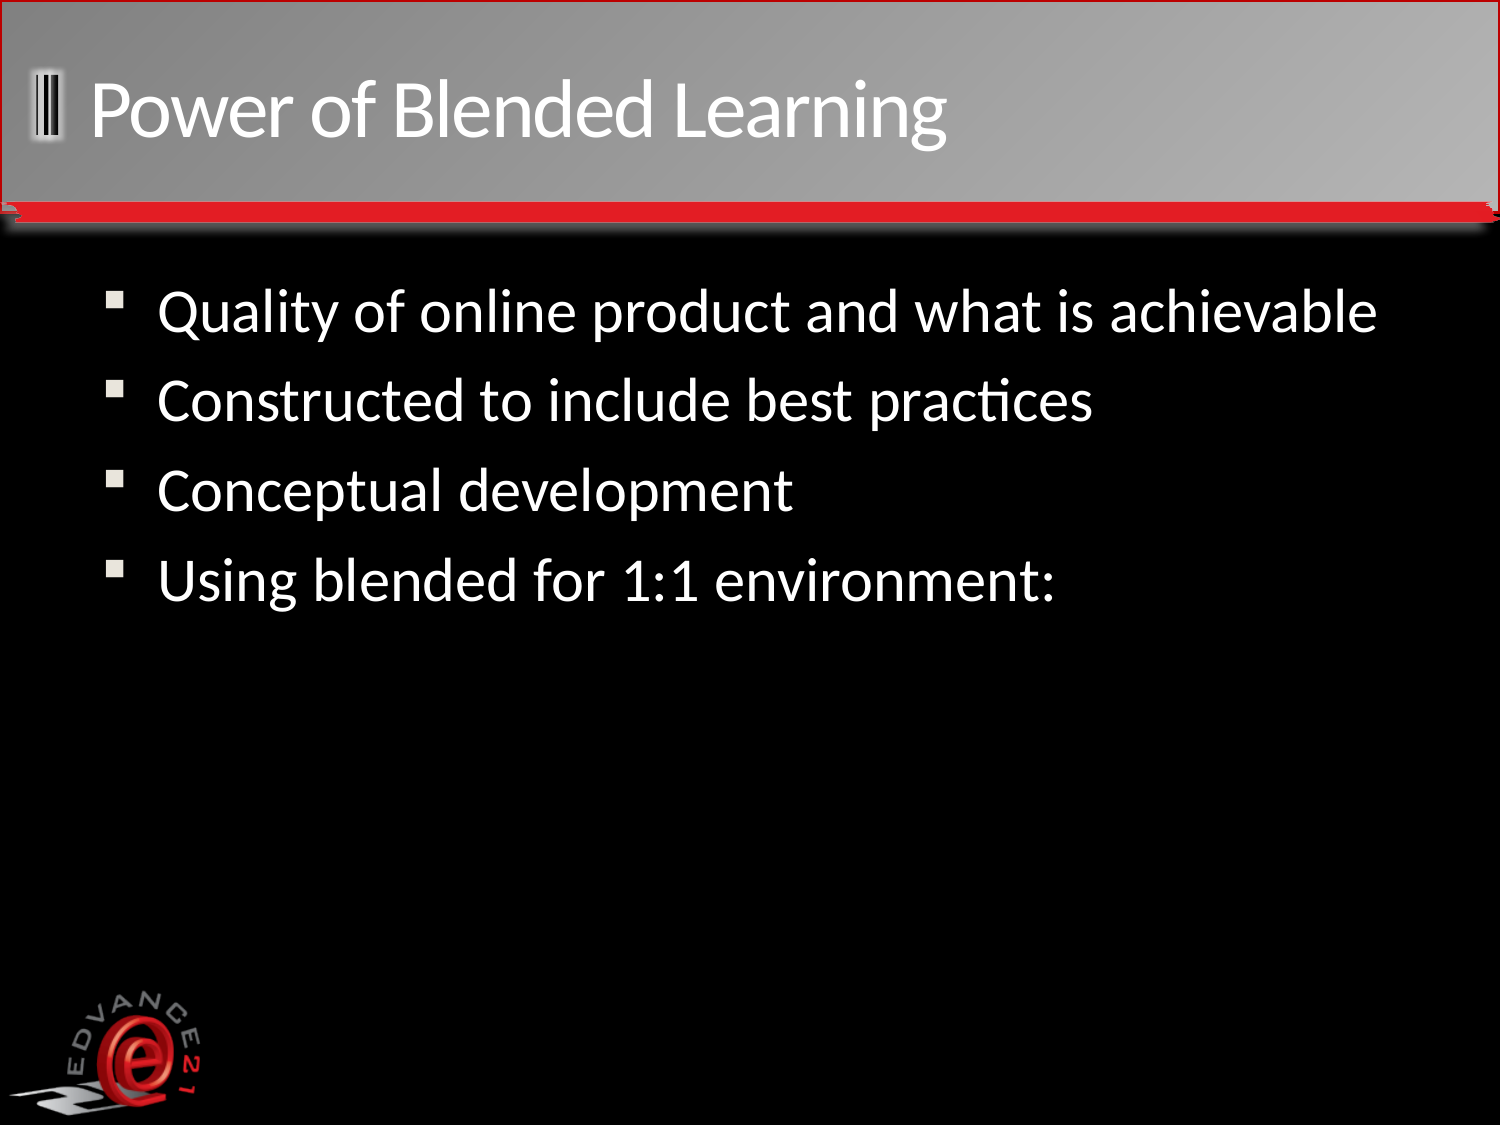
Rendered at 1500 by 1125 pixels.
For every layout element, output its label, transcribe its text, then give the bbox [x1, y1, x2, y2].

title Power of Blended Learning [75, 46, 1425, 188]
list Quality of online product and what is achievable Constructed to include best practices Conceptual development Using blended for 1:1 environment: [75, 262, 1425, 900]
picture [0, 983, 225, 1125]
picture [0, 199, 1500, 225]
